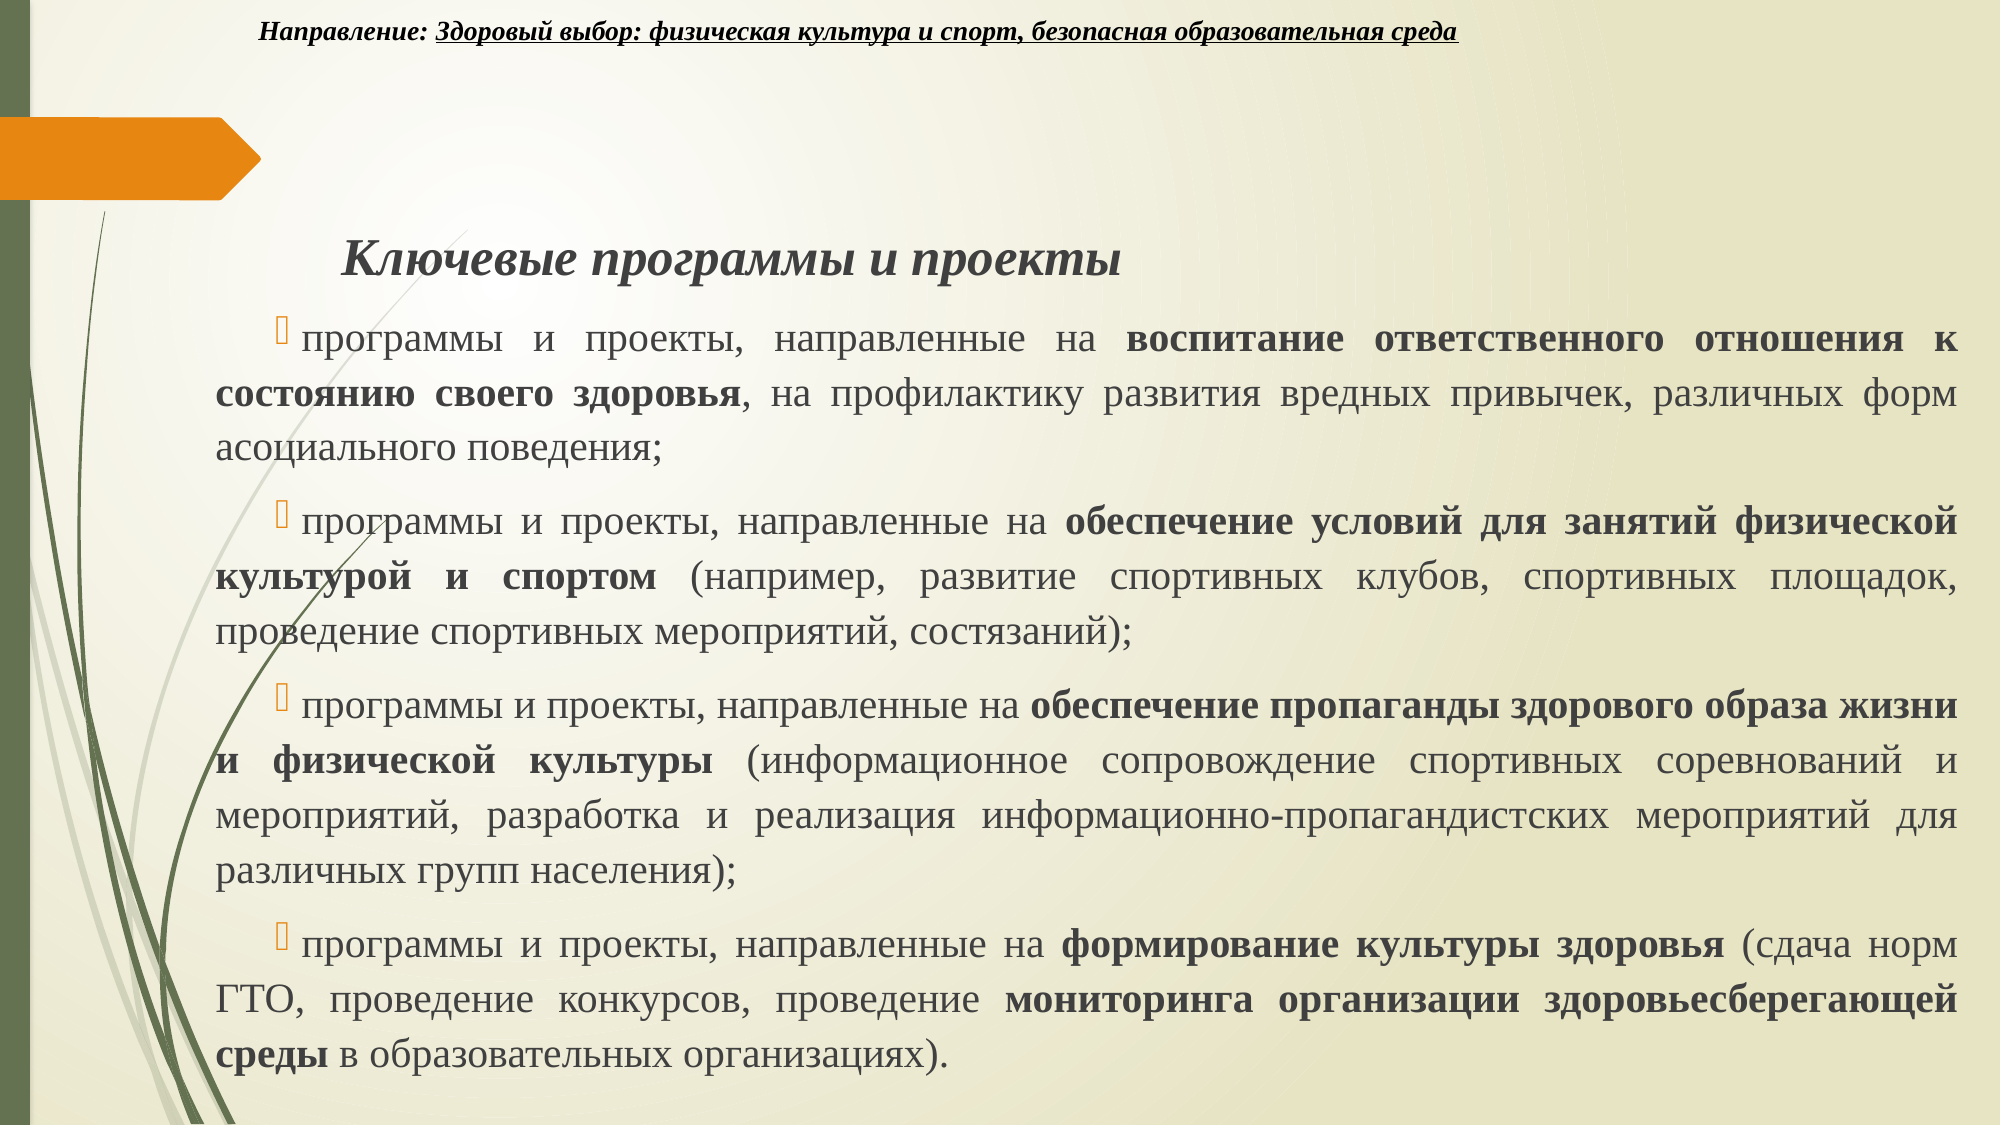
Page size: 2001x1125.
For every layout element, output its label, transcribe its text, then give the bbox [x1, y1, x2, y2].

list Ключевые программы и проекты программы и проекты, направленные на воспитание ответственного отношения к состоянию своего здоровья, на профилактику развития вредных привычек, различных форм асоциального поведения; программы и проекты, направленные на обеспечение условий для занятий физической культурой и спортом (например, развитие спортивных клубов, спортивных площадок, проведение спортивных мероприятий, состязаний); программы и проекты, направленные на обеспечение пропаганды здорового образа жизни и физической культуры (информационное сопровождение спортивных соревнований и мероприятий, разработка и реализация информационно-пропагандистских мероприятий для различных групп населения); программы и проекты, направленные на формирование культуры здоровья (сдача норм ГТО, проведение конкурсов, проведение мониторинга организации здоровьесберегающей среды в образовательных организациях). [144, 204, 1974, 1091]
title Направление: Здоровый выбор: физическая культура и спорт, безопасная образовательная среда [243, 5, 1942, 122]
